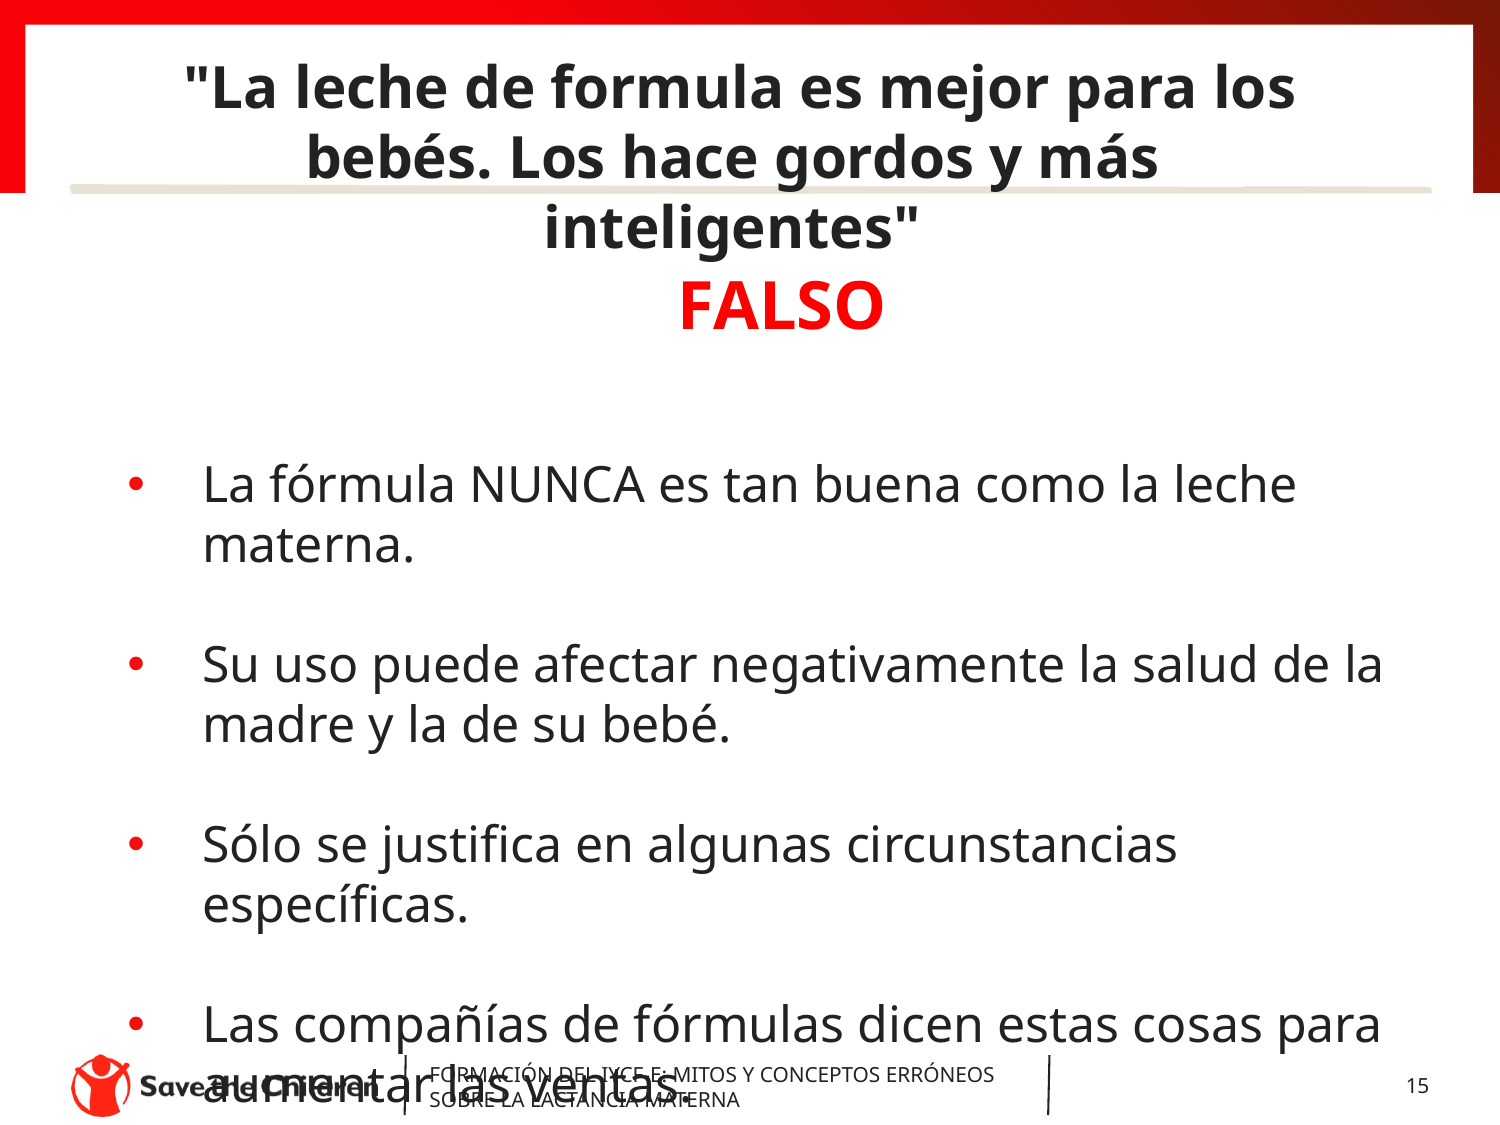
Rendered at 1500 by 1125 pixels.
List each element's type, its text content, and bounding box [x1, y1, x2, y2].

slide_number ‹#› [1317, 1056, 1445, 1117]
footer FORMACIÓN DEL IYCF-E: MITOS Y CONCEPTOS ERRÓNEOS SOBRE LA LACTANCIA MATERNA [414, 1056, 1042, 1117]
picture [71, 1054, 112, 1117]
picture [69, 184, 100, 194]
picture [1365, 184, 1432, 194]
text_box "La leche de formula es mejor para los bebés. Los hace gordos y más inteligentes" [100, 42, 1365, 268]
text_box FALSO La fórmula NUNCA es tan buena como la leche materna. Su uso puede afectar negativamente la salud de la madre y la de su bebé. Sólo se justifica en algunas circunstancias específicas. Las compañías de fórmulas dicen estas cosas para aumentar las ventas. [112, 255, 1436, 1121]
